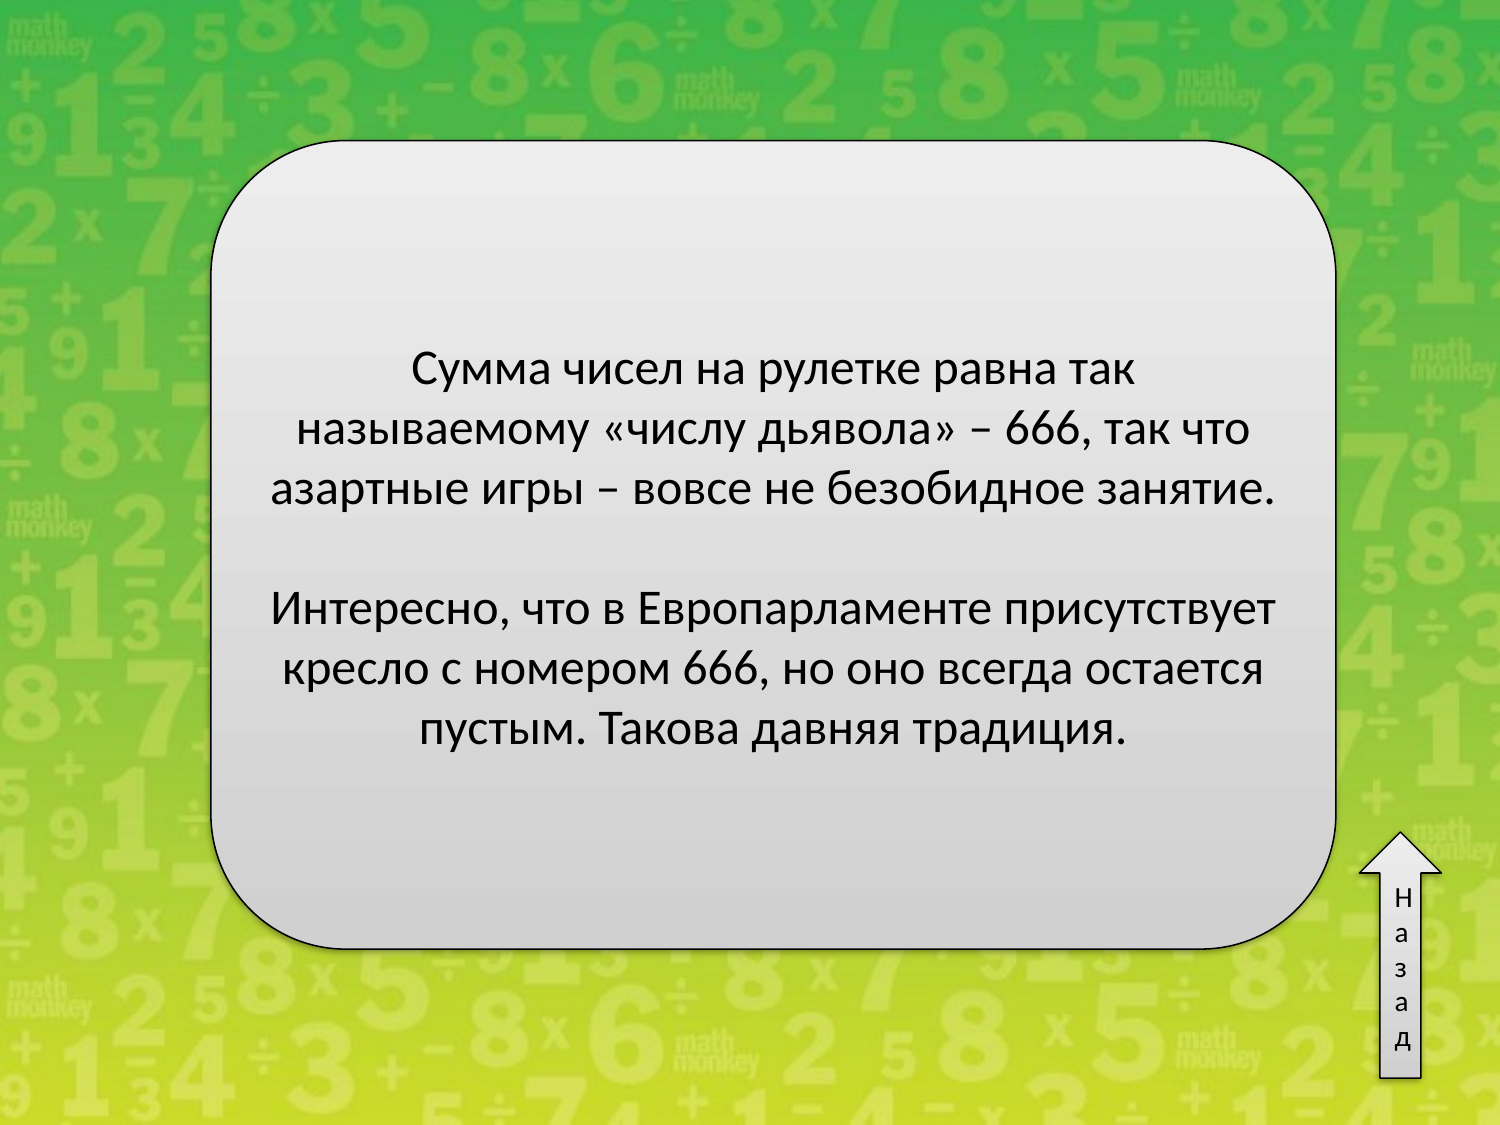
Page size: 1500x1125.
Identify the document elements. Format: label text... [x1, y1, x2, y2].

text_box Сумма чисел на рулетке равна так называемому «числу дьявола» – 666, так что азартные игры – вовсе не безобидное занятие. Интересно, что в Европарламенте присутствует кресло с номером 666, но оно всегда остается пустым. Такова давняя традиция. [210, 139, 1337, 950]
picture [0, 0, 1500, 1125]
text_box Назад [1358, 831, 1443, 1079]
